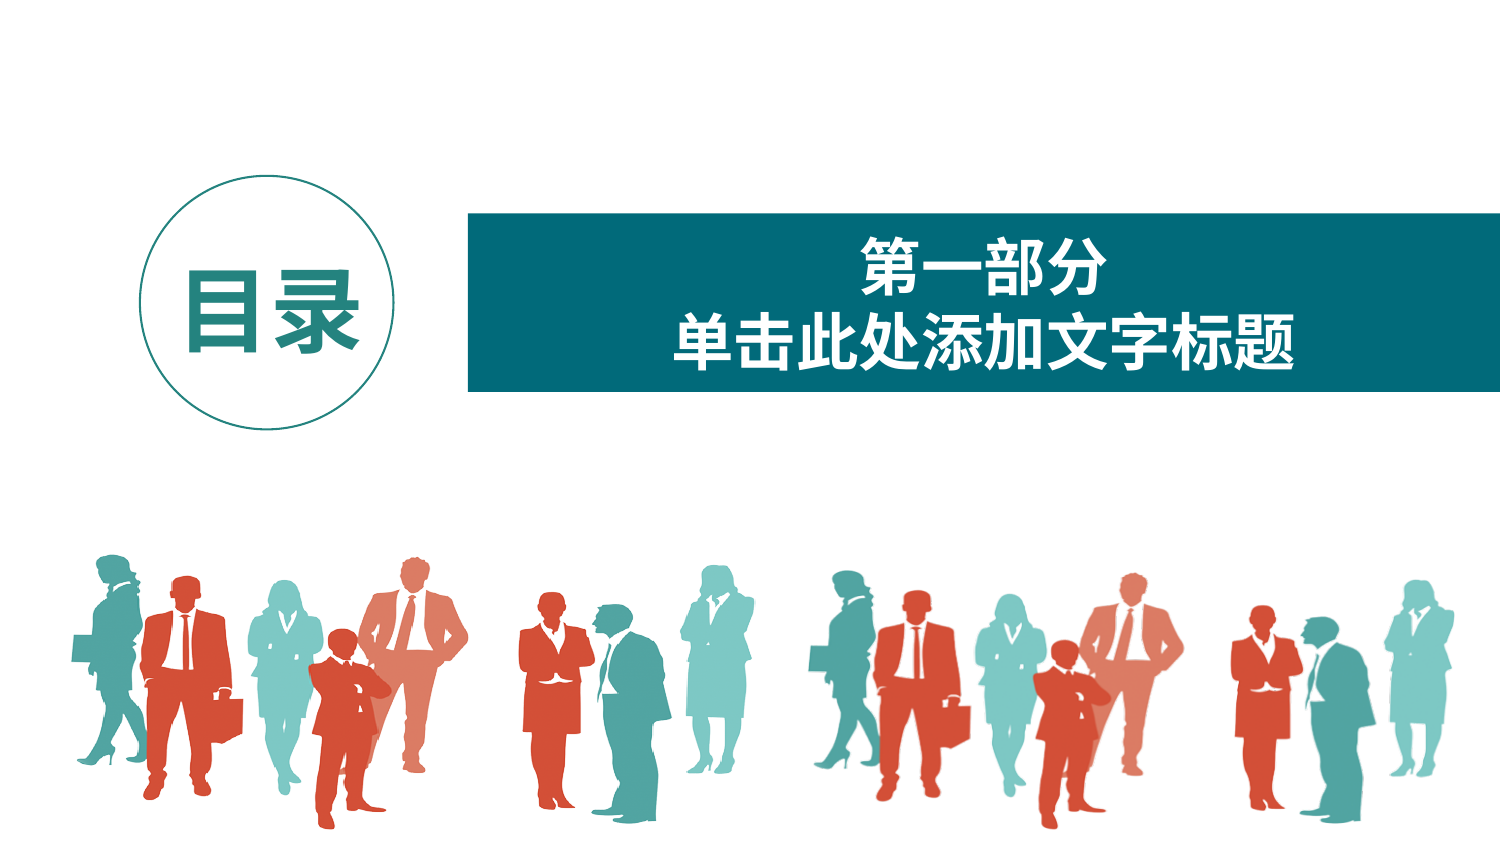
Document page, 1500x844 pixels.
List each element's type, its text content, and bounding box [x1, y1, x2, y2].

text_box 第一部分 单击此处添加文字标题 [467, 212, 1500, 393]
text_box [138, 174, 395, 431]
picture [70, 554, 756, 830]
picture [807, 570, 1455, 830]
